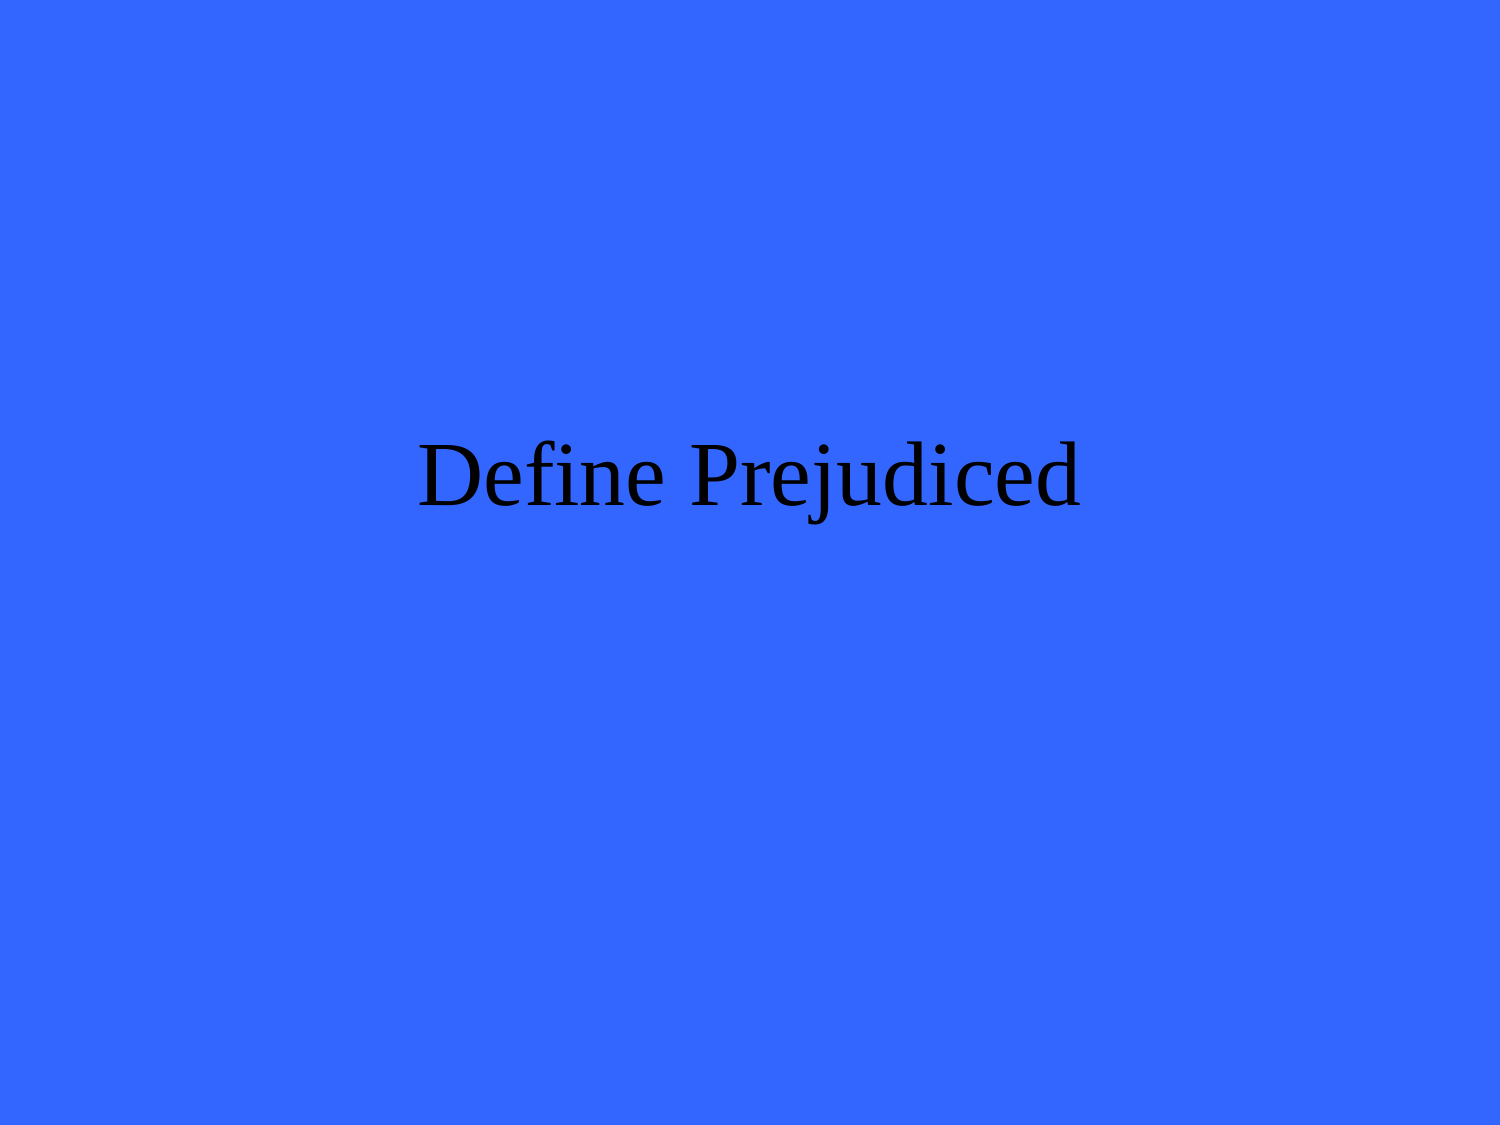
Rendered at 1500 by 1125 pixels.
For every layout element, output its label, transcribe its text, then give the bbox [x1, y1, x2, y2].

title Define Prejudiced [112, 375, 1388, 563]
